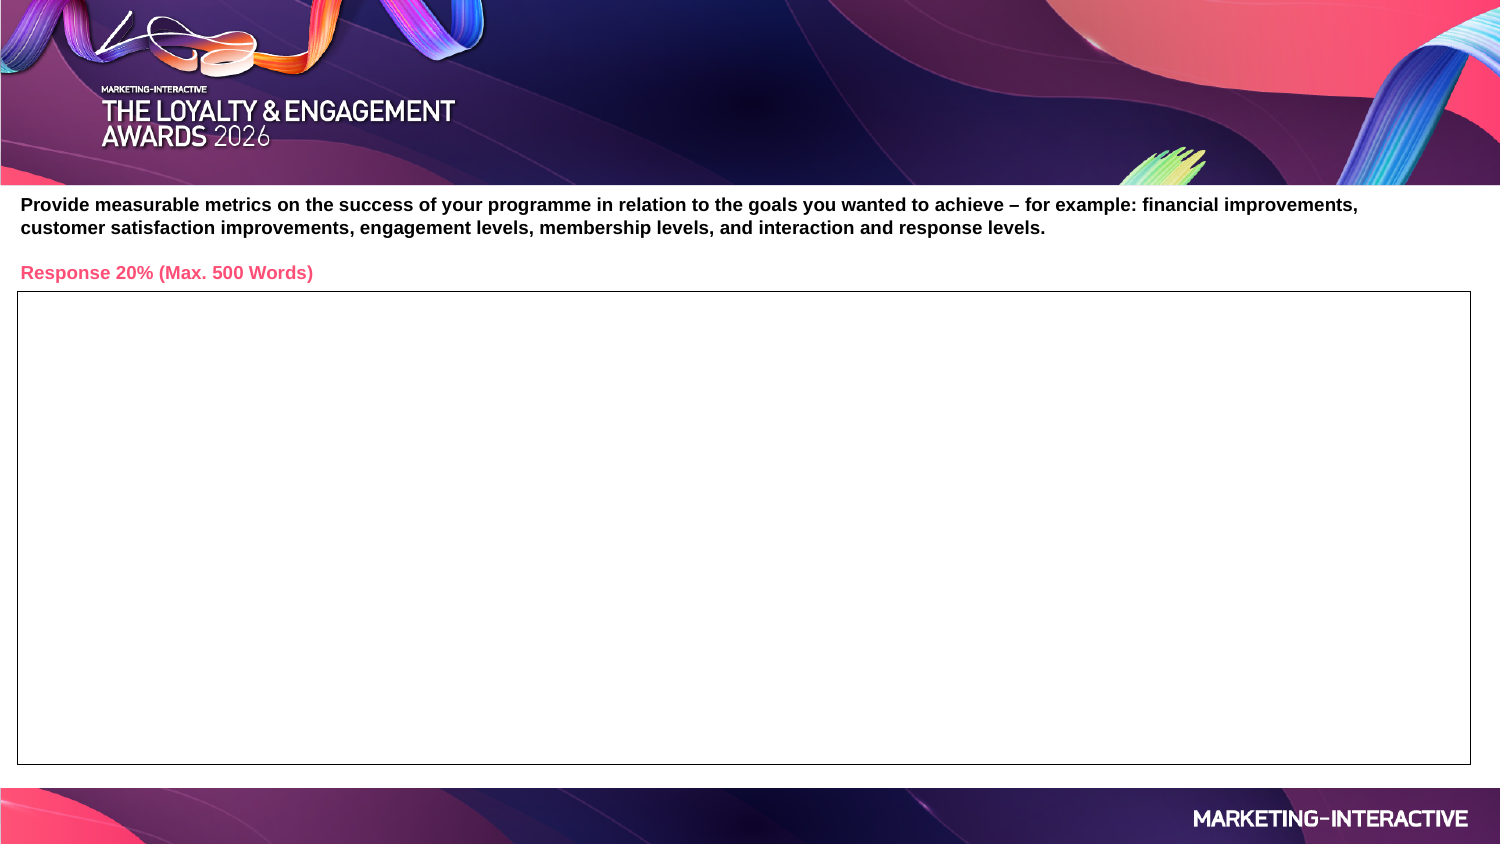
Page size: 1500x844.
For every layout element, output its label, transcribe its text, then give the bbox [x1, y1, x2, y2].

text_box [16, 290, 1473, 766]
picture [0, 0, 1500, 844]
text_box Provide measurable metrics on the success of your programme in relation to the goals you wanted to achieve – for example: financial improvements, customer satisfaction improvements, engagement levels, membership levels, and interaction and response levels. Response 20% (Max. 500 Words) [5, 185, 1459, 291]
